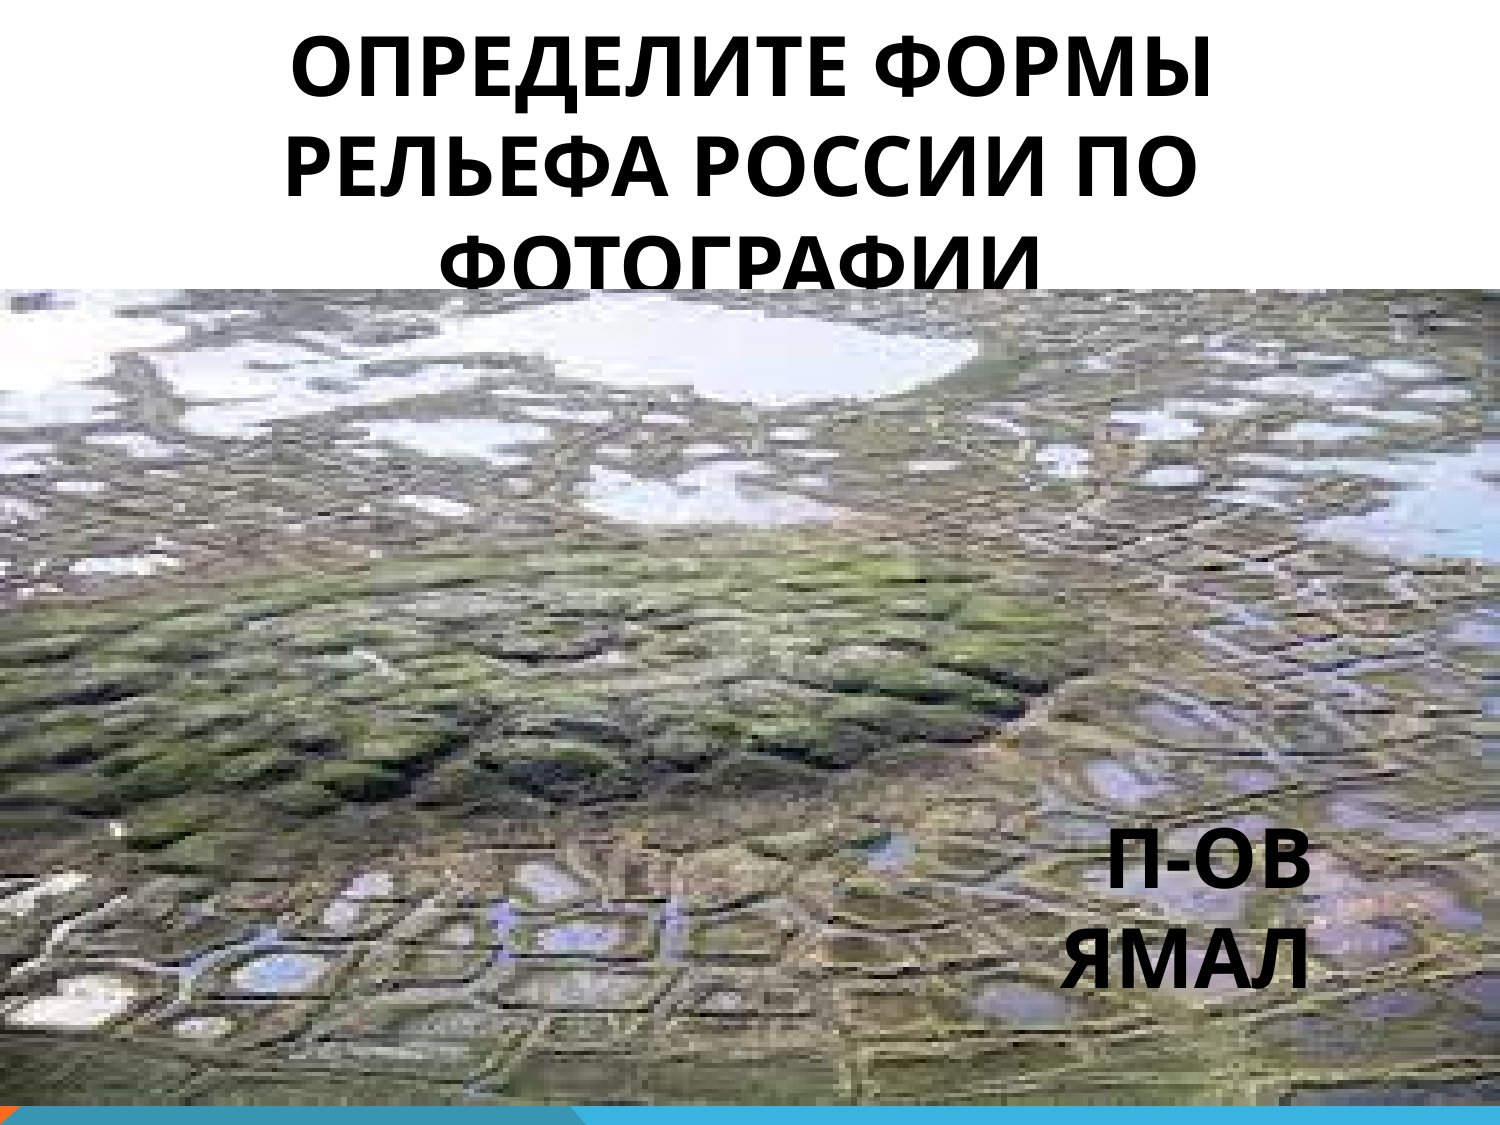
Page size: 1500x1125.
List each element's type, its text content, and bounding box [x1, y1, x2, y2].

title Определите формы рельефа России по фотографии [114, 59, 1369, 268]
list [0, 288, 1500, 1107]
